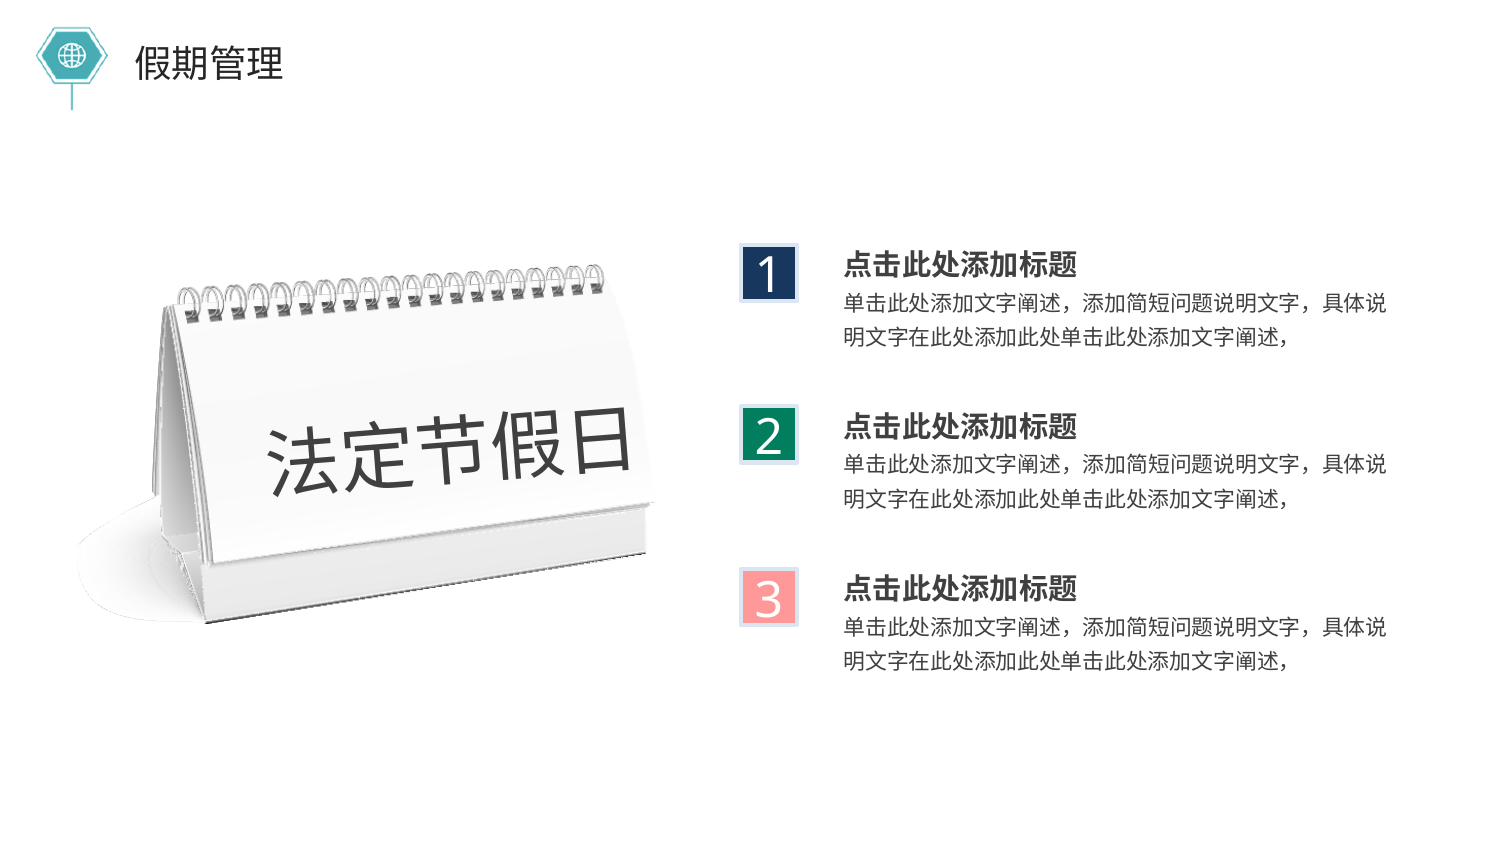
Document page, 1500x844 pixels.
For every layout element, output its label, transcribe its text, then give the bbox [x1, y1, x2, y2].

text_box 2 [739, 404, 799, 465]
picture [75, 264, 657, 626]
text_box 3 [739, 567, 799, 627]
text_box 1 [739, 243, 799, 303]
text_box 假期管理 [119, 32, 300, 93]
text_box 点击此处添加标题 单击此处添加文字阐述，添加简短问题说明文字，具体说明文字在此处添加此处单击此处添加文字阐述， [832, 206, 1410, 356]
text_box 点击此处添加标题 单击此处添加文字阐述，添加简短问题说明文字，具体说明文字在此处添加此处单击此处添加文字阐述， [832, 530, 1410, 680]
text_box 点击此处添加标题 单击此处添加文字阐述，添加简短问题说明文字，具体说明文字在此处添加此处单击此处添加文字阐述， [832, 367, 1410, 517]
picture [29, 20, 113, 115]
